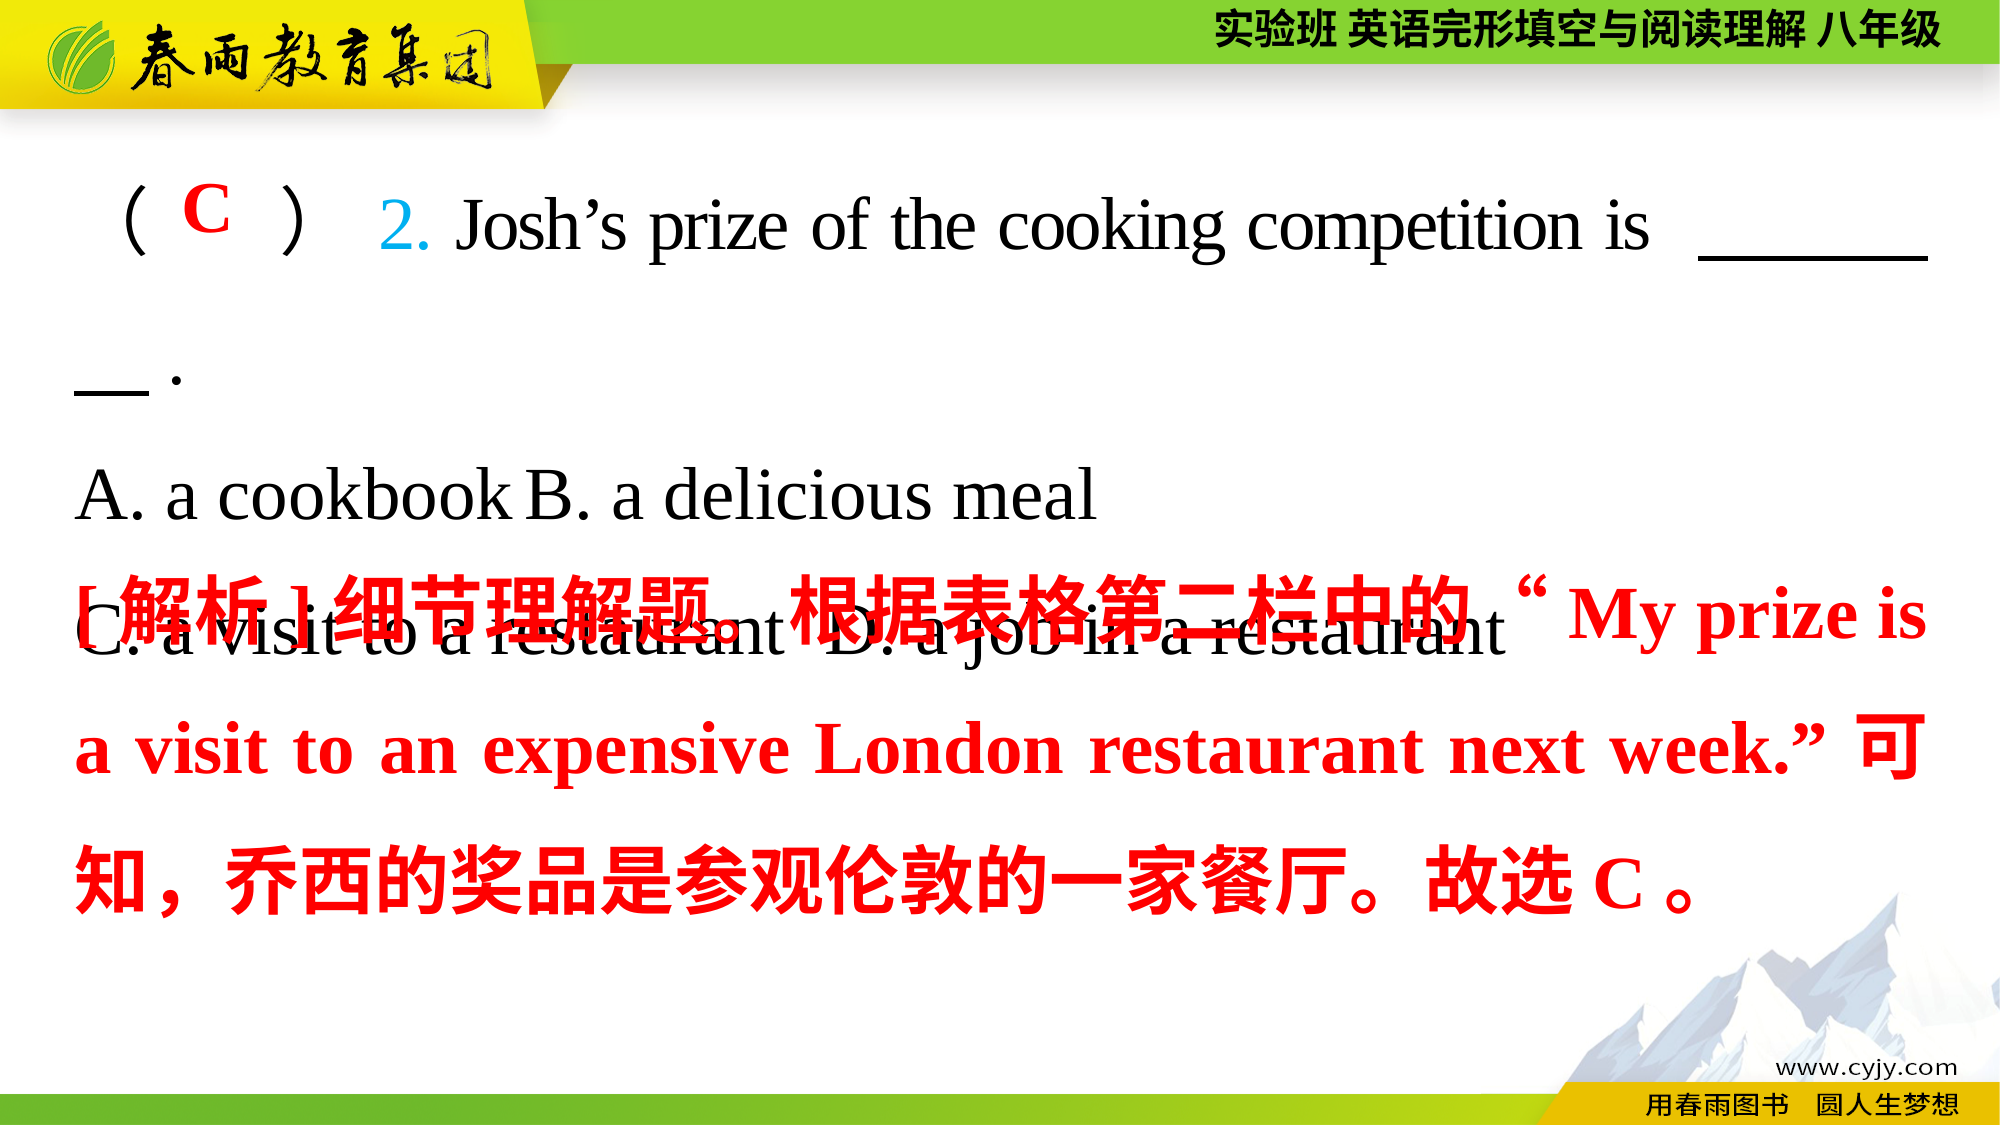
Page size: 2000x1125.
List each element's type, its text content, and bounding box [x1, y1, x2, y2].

text_box C [166, 151, 249, 255]
list （ ）2. Josh’s prize of the cooking competition is . A. a cookbook B. a delicious meal C. a visit to a restaurant D. a job in a restaurant [59, 122, 1944, 511]
picture [0, 0, 2000, 1125]
text_box [解析]细节理解题。根据表格第二栏中的“My prize is a visit to an expensive London restaurant next week.”可知，乔西的奖品是参观伦敦的一家餐厅。故选C。 [59, 511, 1944, 932]
